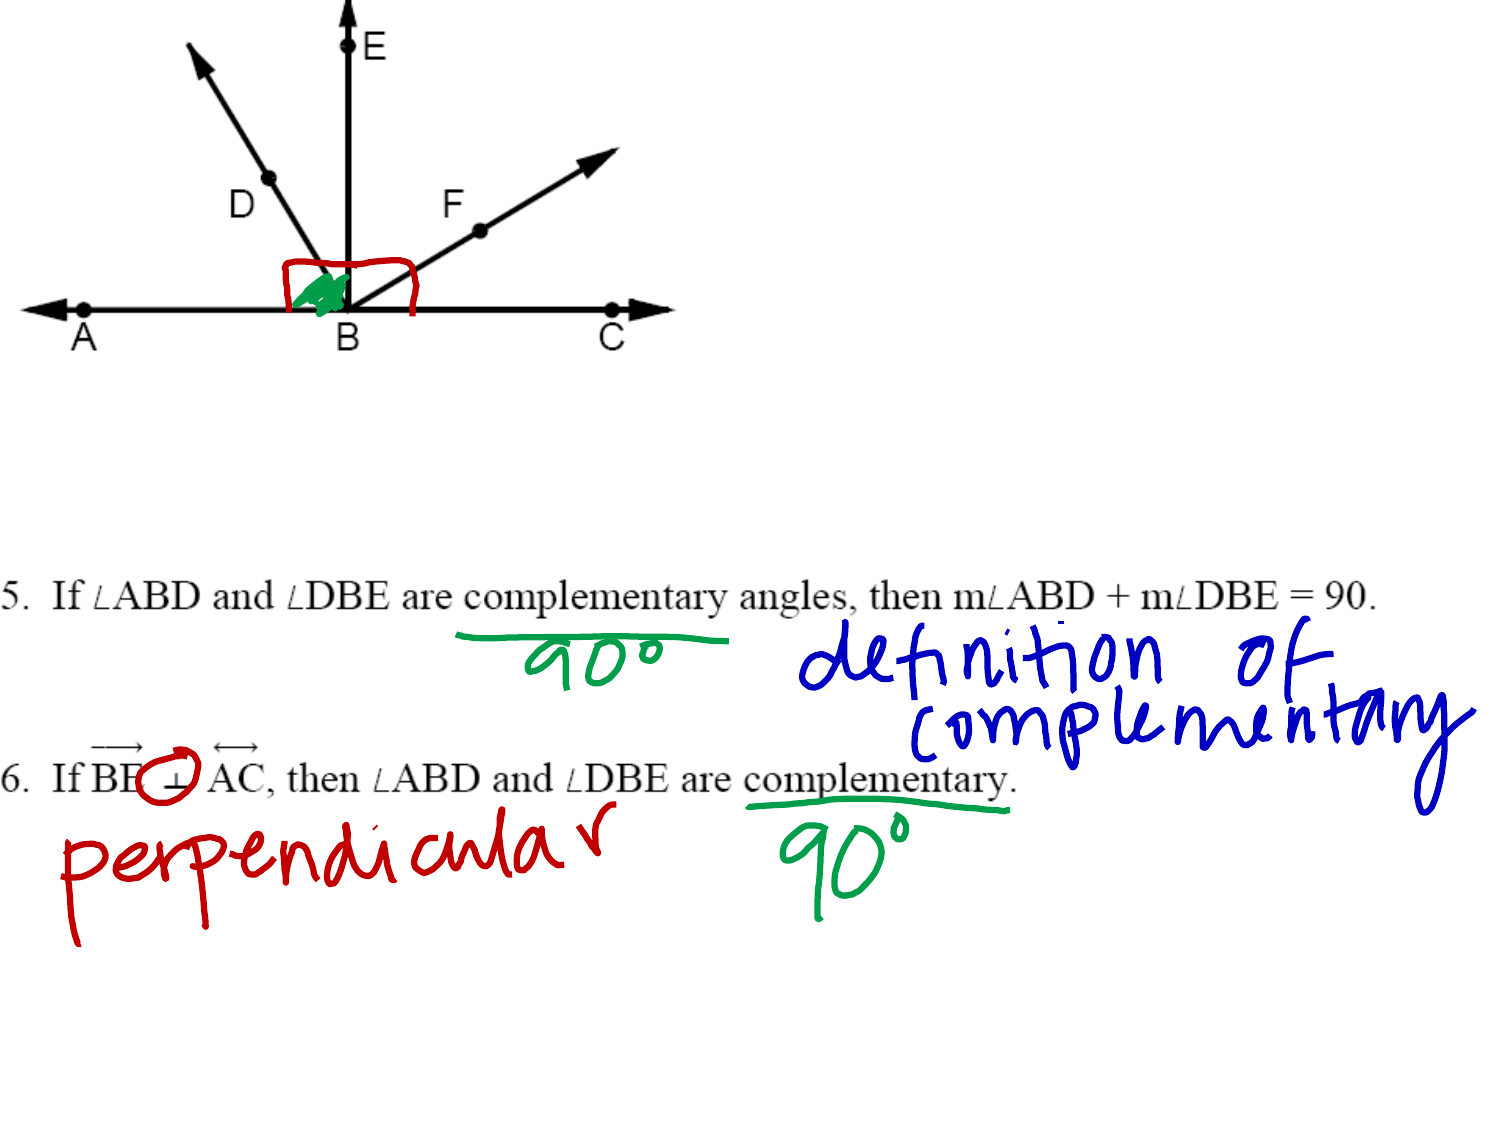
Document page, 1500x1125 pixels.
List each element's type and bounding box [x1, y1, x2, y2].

text_box [515, 848, 538, 872]
text_box [158, 848, 207, 928]
text_box [543, 848, 565, 867]
text_box [833, 848, 883, 897]
text_box [67, 879, 81, 945]
picture [0, 0, 1410, 413]
text_box [229, 848, 276, 876]
text_box [60, 848, 107, 879]
text_box [413, 848, 513, 876]
text_box [114, 848, 160, 880]
text_box [592, 848, 599, 854]
text_box [1413, 694, 1475, 814]
text_box [781, 848, 810, 862]
text_box [282, 848, 319, 884]
picture [0, 537, 1410, 840]
text_box [185, 848, 225, 868]
text_box [326, 848, 347, 885]
text_box [816, 848, 827, 920]
text_box [348, 848, 397, 881]
